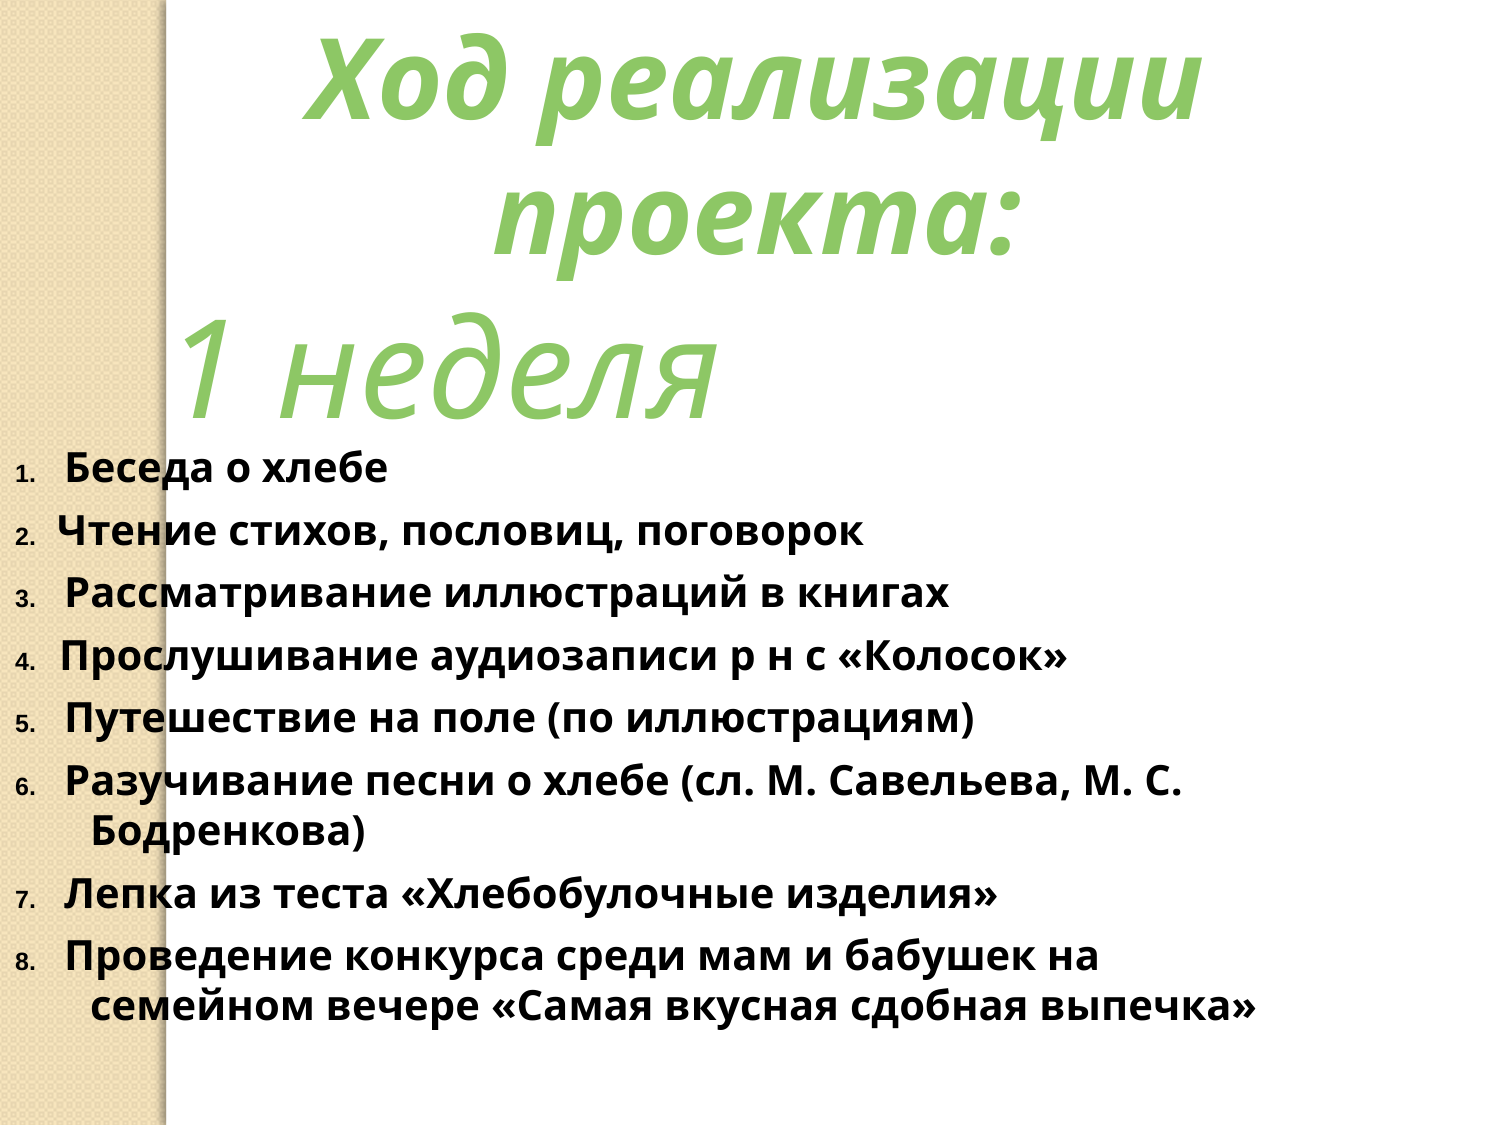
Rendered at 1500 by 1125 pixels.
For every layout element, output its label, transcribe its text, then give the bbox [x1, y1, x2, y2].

title 1 неделя [150, 269, 1500, 457]
list 1. Беседа о хлебе 2. Чтение стихов, пословиц, поговорок 3. Рассматривание иллюстраций в книгах 4. Прослушивание аудиозаписи р н с «Колосок» 5. Путешествие на поле (по иллюстрациям) 6. Разучивание песни о хлебе (сл. М. Савельева, М. С. Бодренкова) 7. Лепка из теста «Хлебобулочные изделия» 8. Проведение конкурса среди мам и бабушек на семейном вечере «Самая вкусная сдобная выпечка» [0, 433, 1351, 1006]
text_box Ход реализации проекта: [81, 0, 1432, 274]
